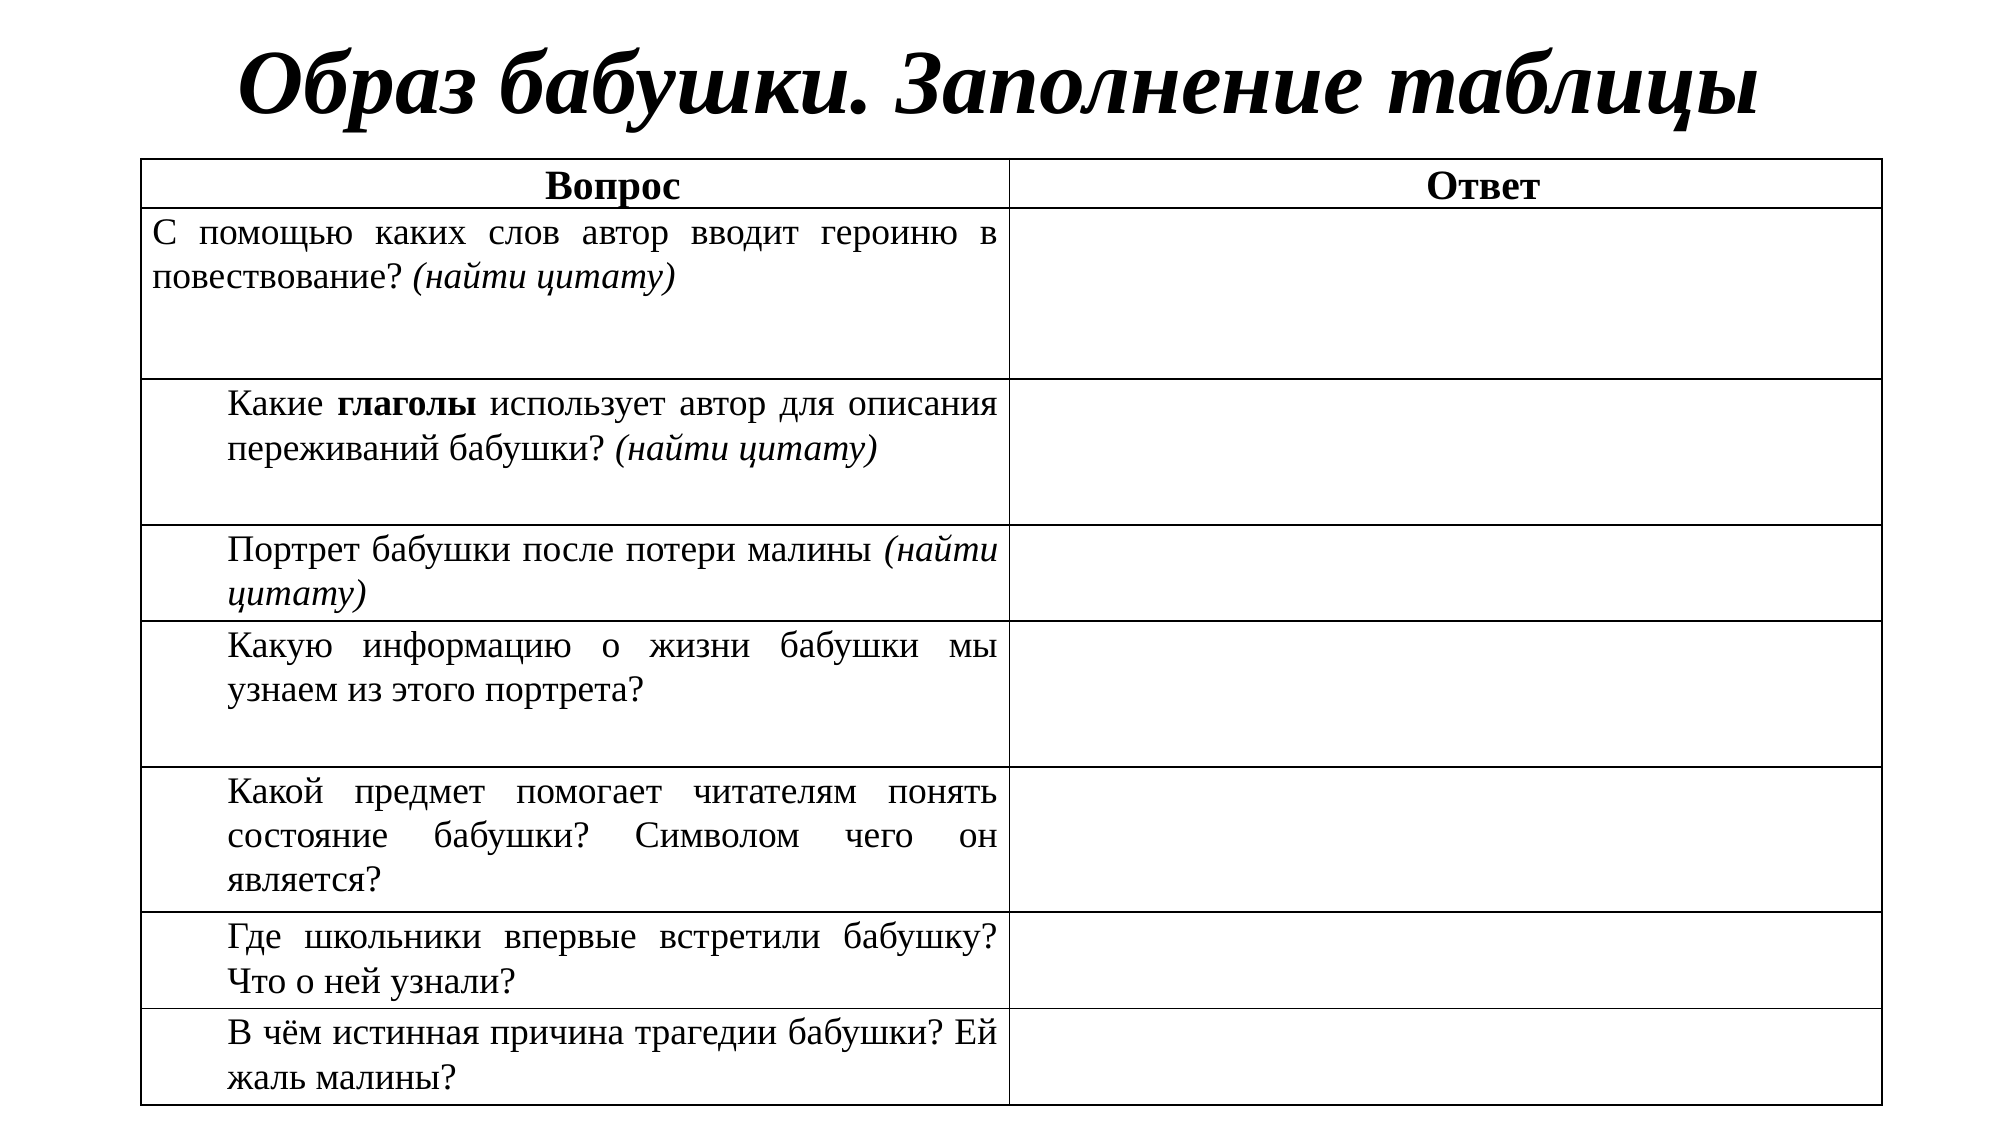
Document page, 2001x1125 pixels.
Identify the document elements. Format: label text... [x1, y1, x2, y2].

table_cell [1010, 913, 1881, 1008]
table_cell Портрет бабушки после потери малины (найти цитату) [142, 526, 1009, 620]
table_cell Какой предмет помогает читателям понять состояние бабушки? Символом чего он является? [142, 768, 1009, 911]
table_cell Какую информацию о жизни бабушки мы узнаем из этого портрета? [142, 622, 1009, 766]
table_header Ответ [1010, 160, 1881, 207]
table_cell [1010, 1009, 1881, 1104]
table_cell С помощью каких слов автор вводит героиню в повествование? (найти цитату) [142, 209, 1009, 378]
table_header Вопрос [142, 160, 1009, 207]
title Образ бабушки. Заполнение таблицы [137, 0, 1863, 193]
table_cell Где школьники впервые встретили бабушку? Что о ней узнали? [142, 913, 1009, 1008]
table_cell Какие глаголы использует автор для описания переживаний бабушки? (найти цитату) [142, 380, 1009, 524]
table_cell [1010, 768, 1881, 911]
table_cell В чём истинная причина трагедии бабушки? Ей жаль малины? [142, 1009, 1009, 1104]
table_cell [1010, 526, 1881, 620]
table_cell [1010, 209, 1881, 378]
table_cell [1010, 380, 1881, 524]
table_cell [1010, 622, 1881, 766]
